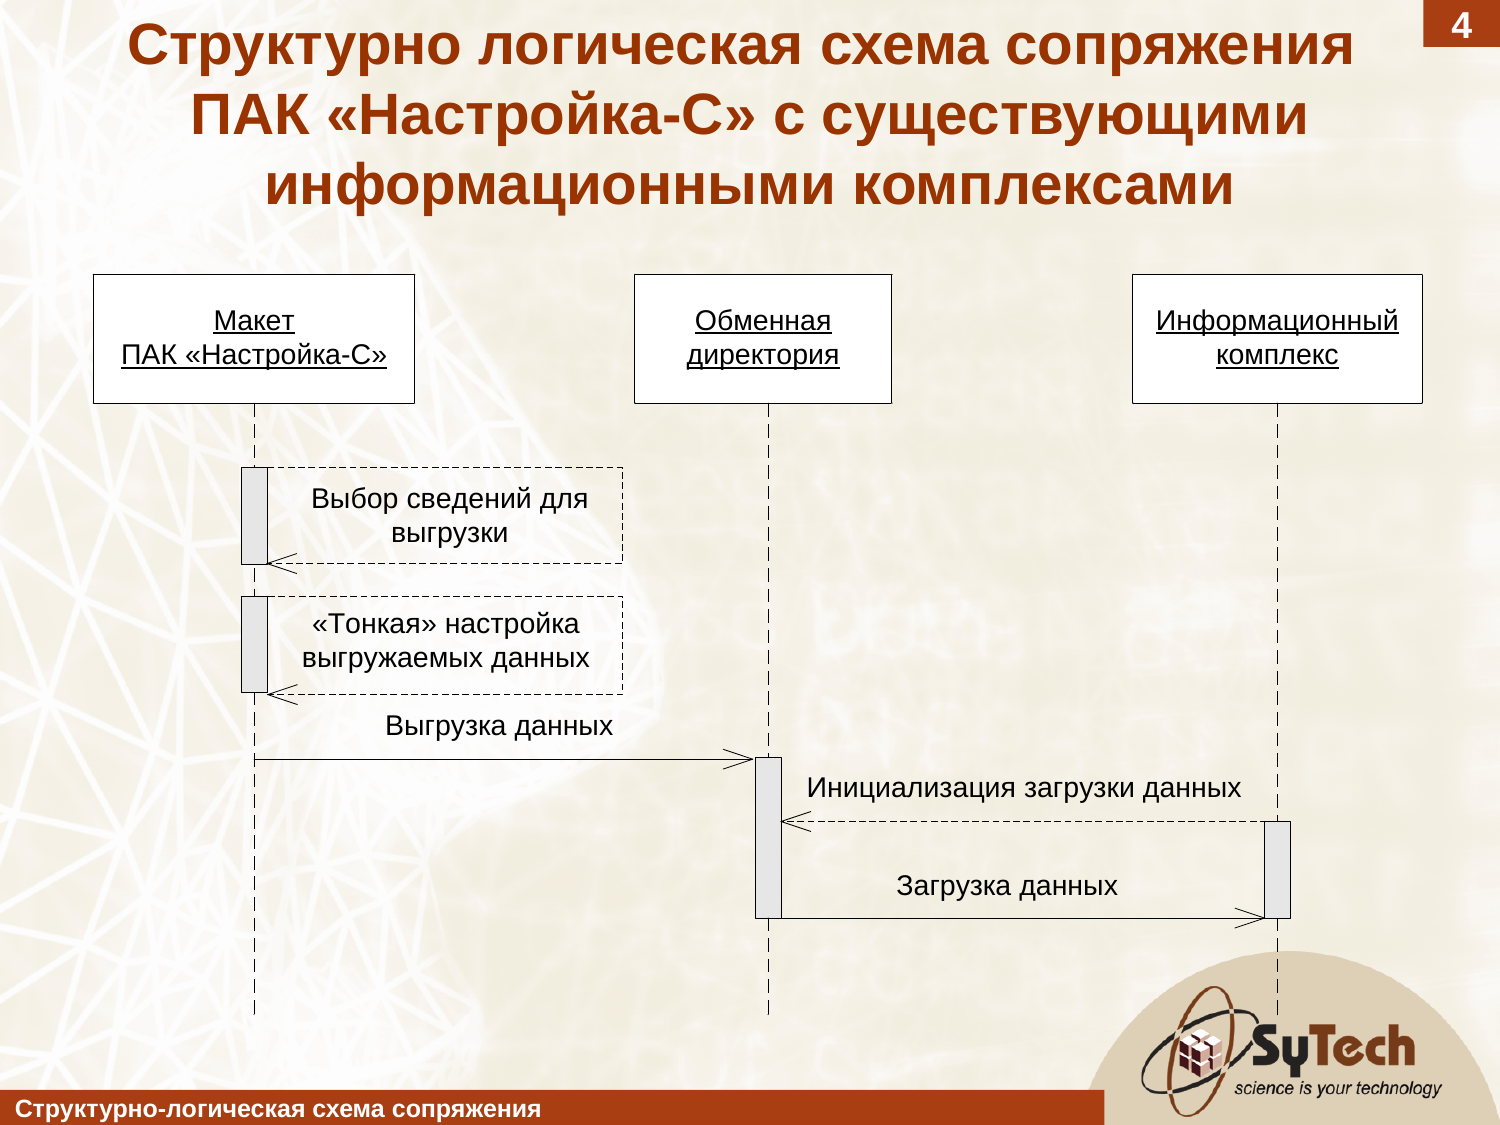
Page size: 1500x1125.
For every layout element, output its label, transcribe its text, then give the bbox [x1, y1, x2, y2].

text_box Структурно логическая схема сопряжения ПАК «Настройка-С» с существующими информационными комплексами [35, 70, 1465, 153]
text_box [88, 269, 1428, 1020]
text_box Структурно-логическая схема сопряжения [0, 1089, 1105, 1125]
picture [0, 1, 1500, 1125]
text_box 4 [1423, 1, 1500, 47]
